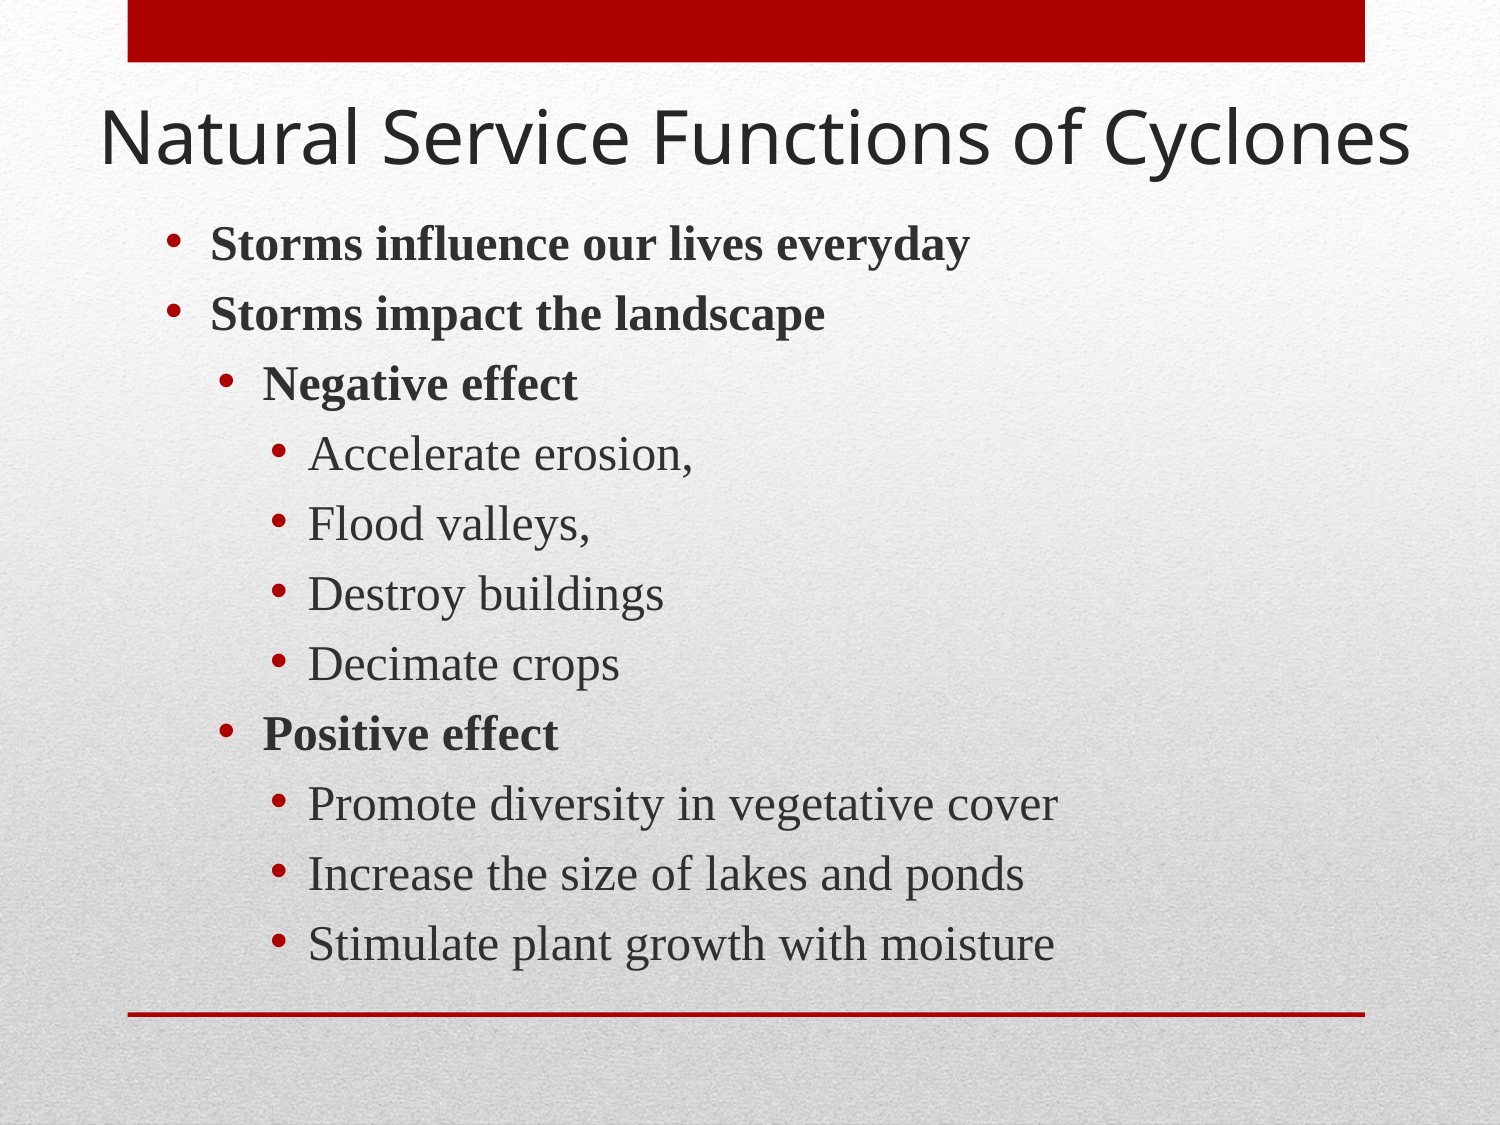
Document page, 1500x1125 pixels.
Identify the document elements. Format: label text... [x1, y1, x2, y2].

title Natural Service Functions of Cyclones [62, 50, 1450, 188]
list Storms influence our lives everyday Storms impact the landscape Negative effect Accelerate erosion, Flood valleys, Destroy buildings Decimate crops Positive effect Promote diversity in vegetative cover Increase the size of lakes and ponds Stimulate plant growth with moisture [150, 200, 1338, 981]
